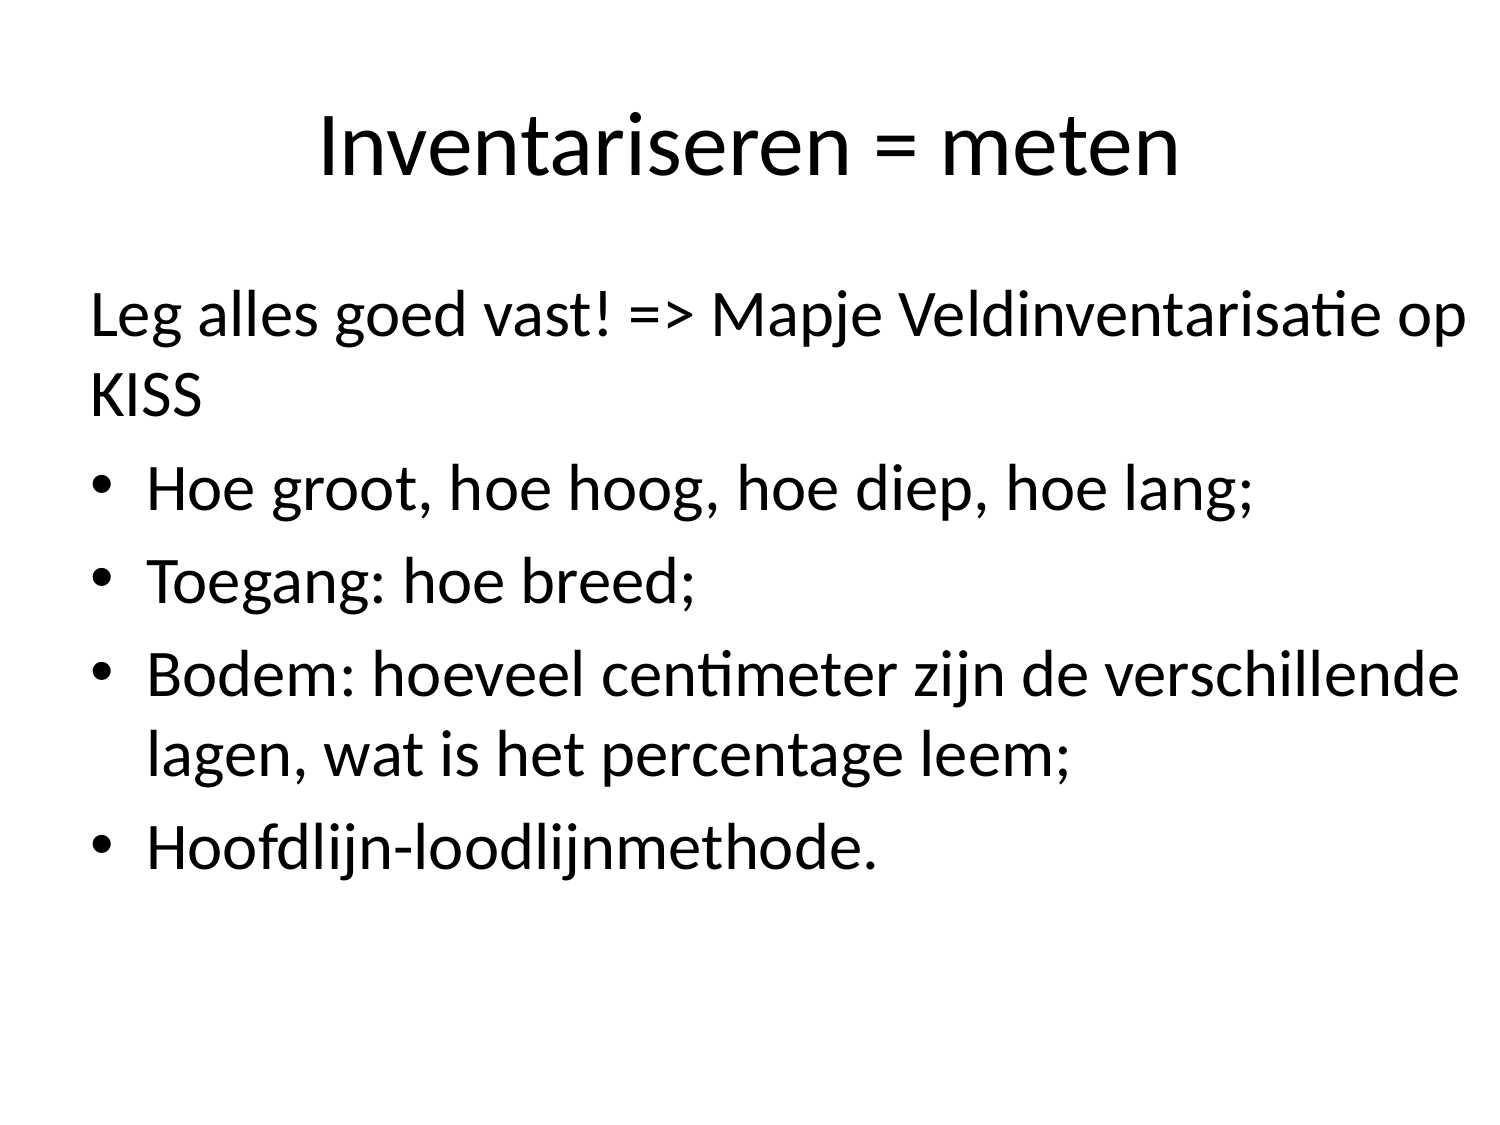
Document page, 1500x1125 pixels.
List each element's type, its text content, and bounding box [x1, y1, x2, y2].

list Leg alles goed vast! => Mapje Veldinventarisatie op KISS Hoe groot, hoe hoog, hoe diep, hoe lang; Toegang: hoe breed; Bodem: hoeveel centimeter zijn de verschillende lagen, wat is het percentage leem; Hoofdlijn-loodlijnmethode. [75, 262, 1500, 1005]
title Inventariseren = meten [75, 45, 1425, 233]
